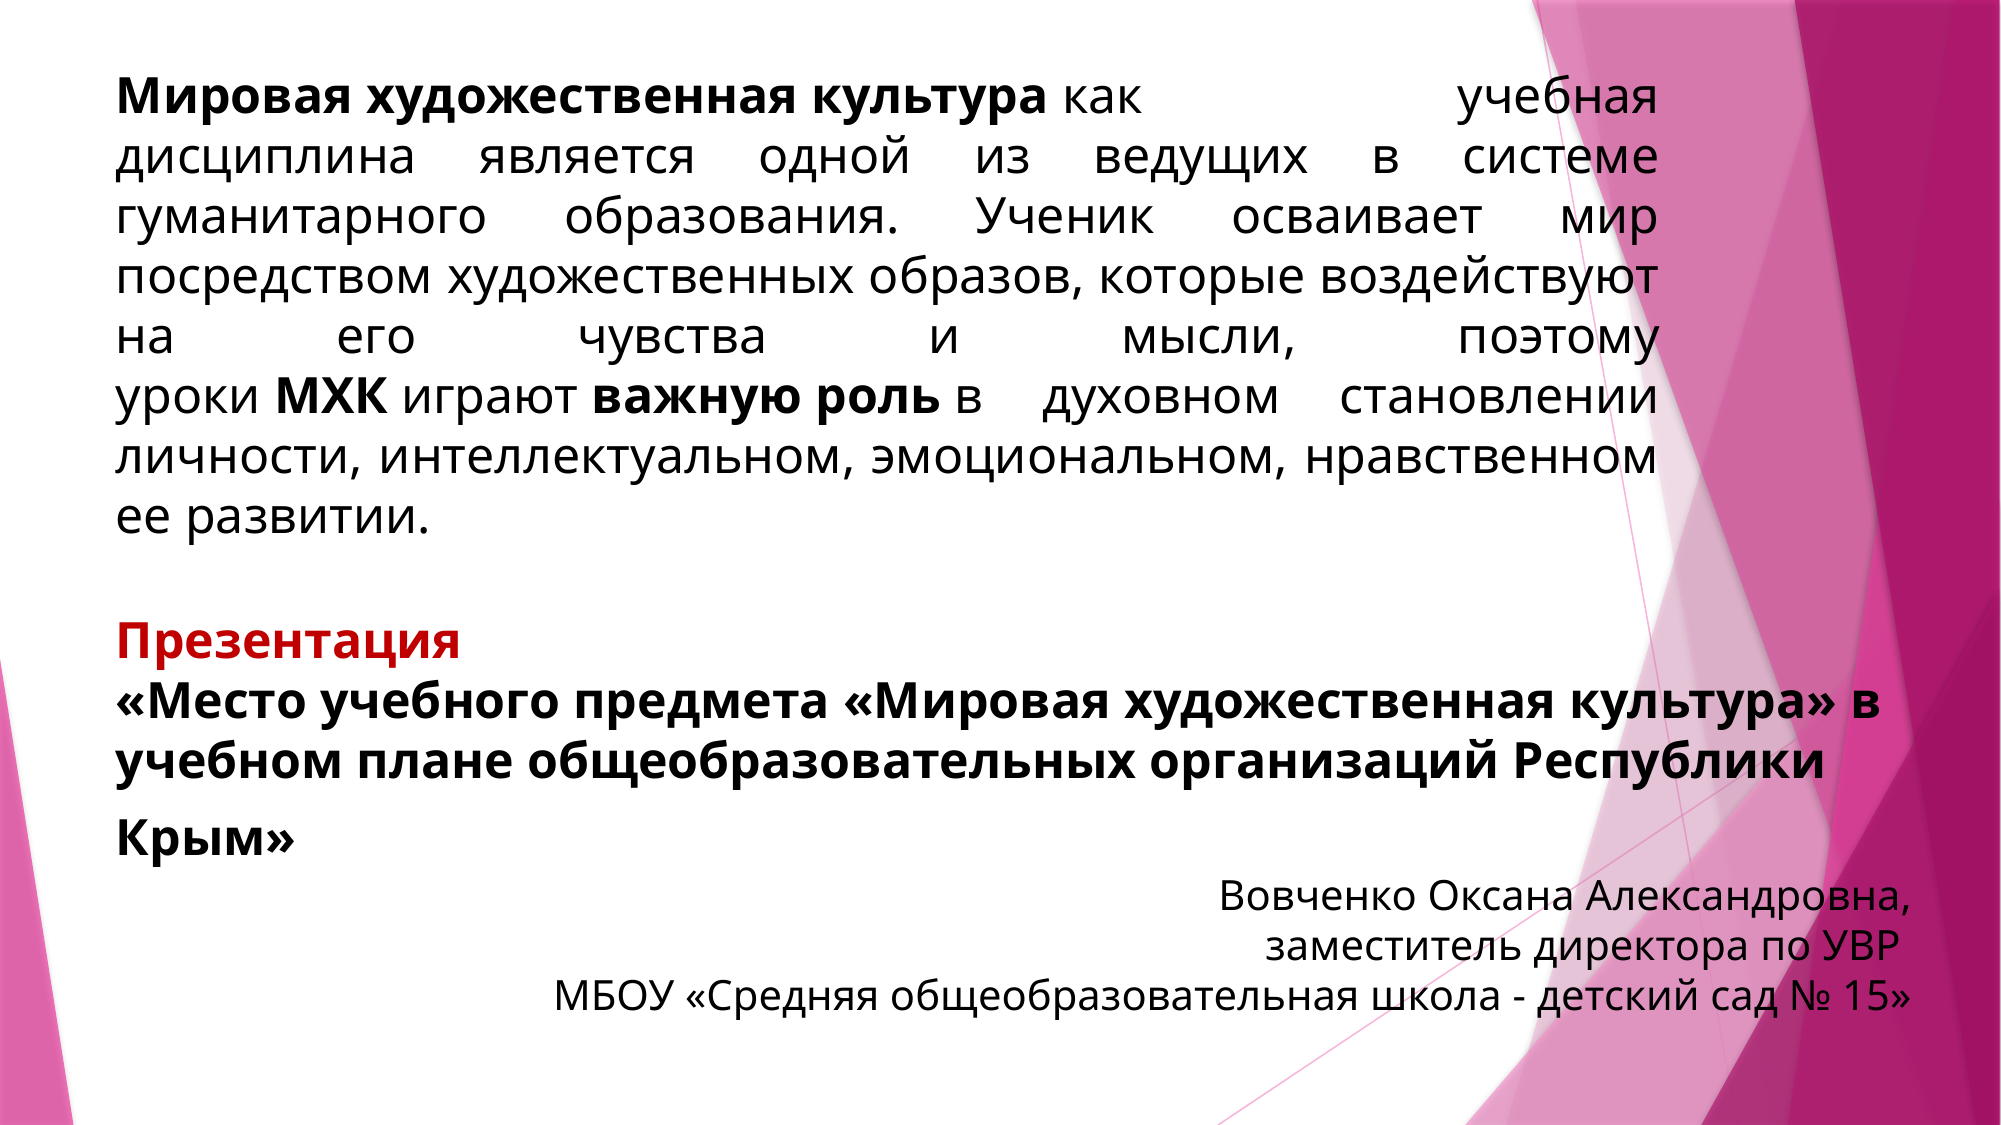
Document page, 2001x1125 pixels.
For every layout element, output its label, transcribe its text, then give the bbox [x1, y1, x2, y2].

text_box Мировая художественная культура как учебная дисциплина является одной из ведущих в системе гуманитарного образования. Ученик осваивает мир посредством художественных образов, которые воздействуют на его чувства и мысли, поэтому уроки МХК играют важную роль в духовном становлении личности, интеллектуальном, эмоциональном, нравственном ее развитии. [101, 55, 1675, 596]
text_box Презентация «Место учебного предмета «Мировая художественная культура» в учебном плане общеобразовательных организаций Республики Крым» Вовченко Оксана Александровна, заместитель директора по УВР МБОУ «Средняя общеобразовательная школа - детский сад № 15» [101, 601, 1927, 1051]
